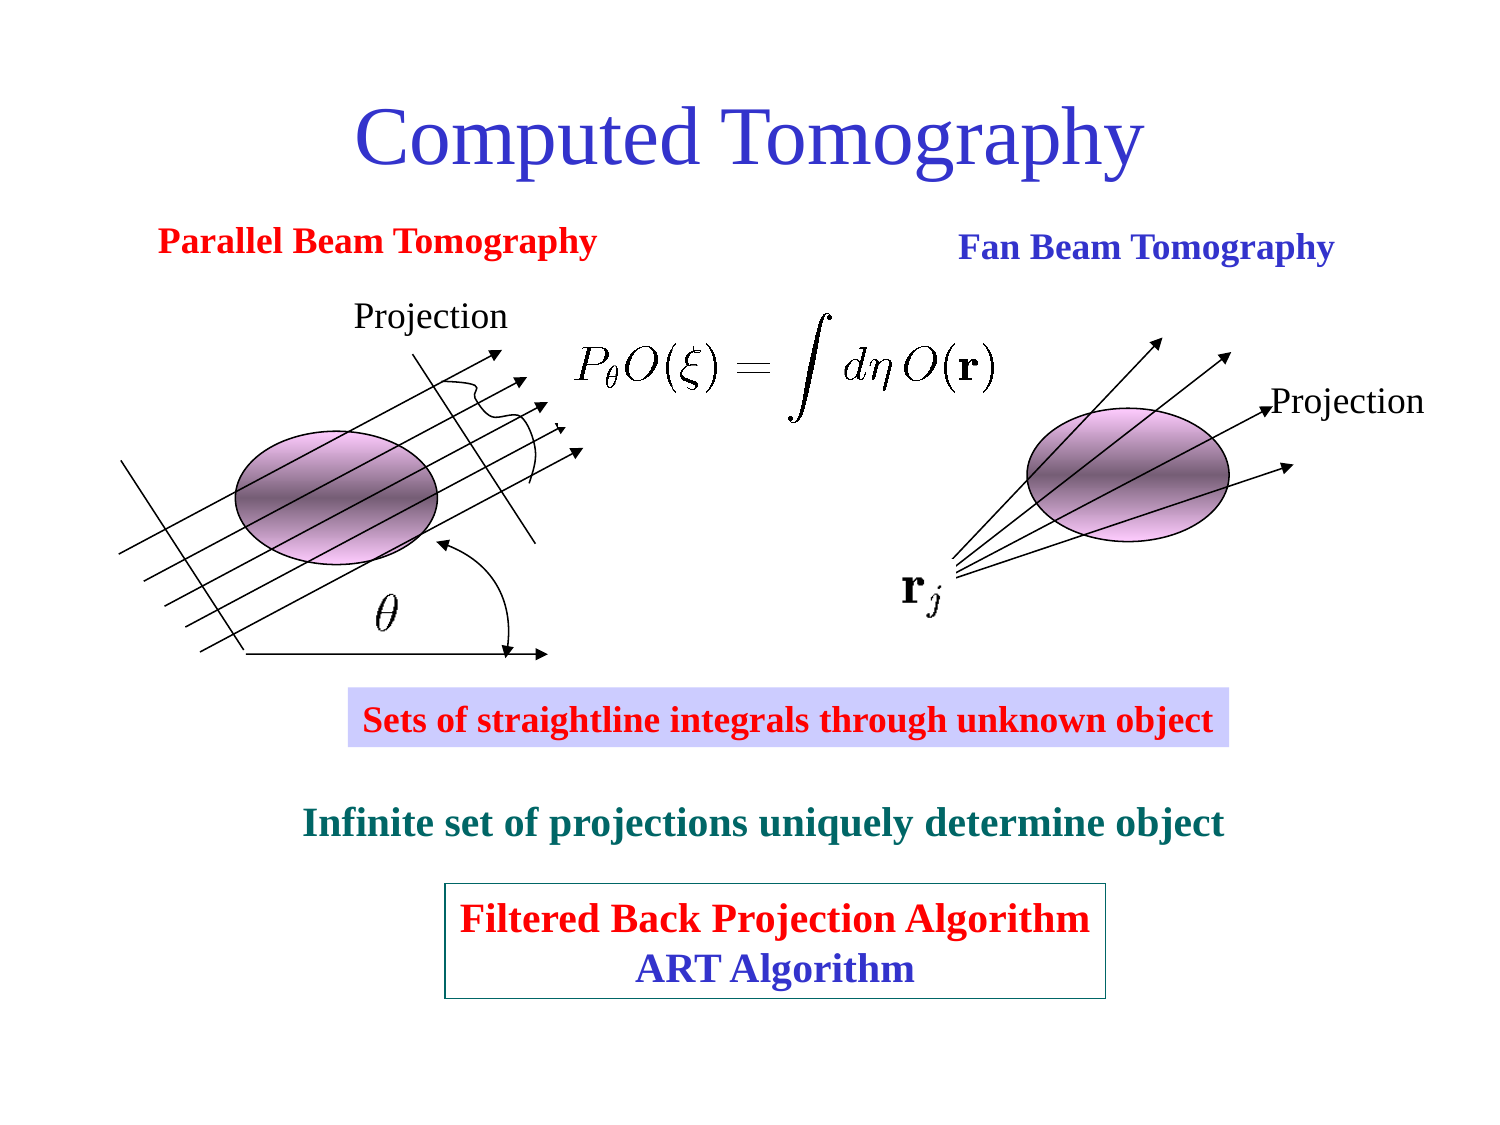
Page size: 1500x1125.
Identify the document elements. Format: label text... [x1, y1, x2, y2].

text_box Projection [339, 283, 524, 343]
text_box Sets of straightline integrals through unknown object [347, 687, 1230, 748]
text_box [962, 462, 1294, 576]
text_box Fan Beam Tomography [943, 214, 1351, 275]
text_box Infinite set of projections uniquely determine object [287, 787, 1241, 853]
text_box [421, 539, 514, 659]
text_box [478, 377, 528, 403]
text_box [509, 648, 548, 661]
text_box [1055, 438, 1230, 535]
text_box [246, 446, 426, 549]
picture [874, 559, 956, 626]
text_box [1027, 408, 1155, 503]
text_box [960, 352, 1232, 563]
text_box [441, 381, 536, 484]
text_box [273, 468, 437, 562]
text_box [953, 337, 1163, 558]
text_box Projection [1255, 368, 1440, 429]
text_box [532, 447, 584, 476]
text_box [521, 402, 548, 416]
text_box [308, 494, 438, 565]
text_box Filtered Back Projection Algorithm ART Algorithm [444, 883, 1106, 999]
text_box [1084, 487, 1228, 542]
text_box [1037, 411, 1212, 521]
title Computed Tomography [112, 37, 1388, 226]
text_box [443, 349, 503, 381]
text_box Parallel Beam Tomography [143, 208, 614, 268]
text_box [235, 431, 398, 527]
picture [344, 580, 417, 641]
picture [558, 304, 1016, 428]
